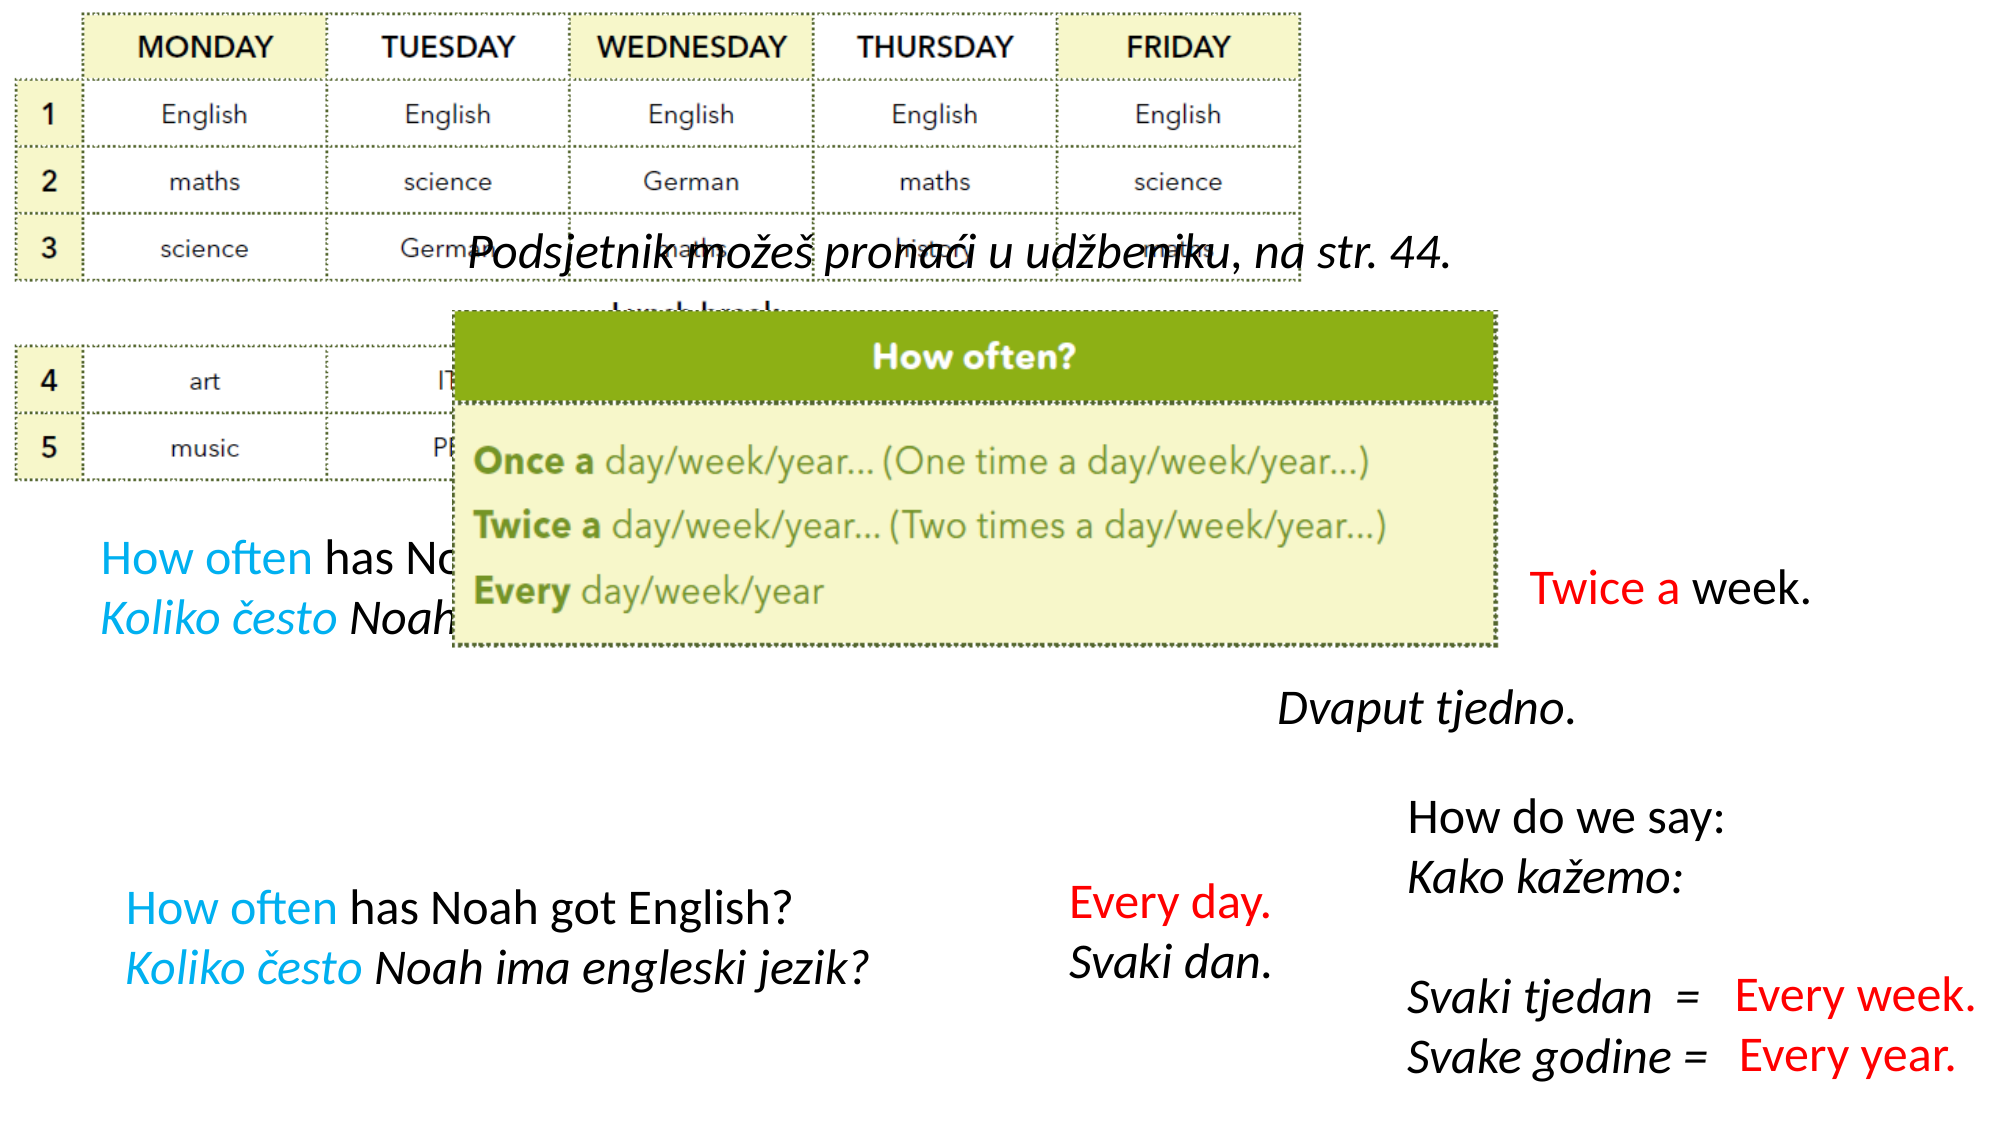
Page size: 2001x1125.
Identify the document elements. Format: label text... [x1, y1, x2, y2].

text_box Every day. Svaki dan. [1054, 860, 1392, 996]
text_box Podsjetnik možeš pronaći u udžbeniku, na str. 44. [1338, 210, 1677, 406]
text_box How often has Noah got English? Koliko često Noah ima engleski jezik? [111, 867, 945, 1002]
text_box Every week. [1719, 953, 2000, 1029]
text_box Two times a week. ili Twice a week. Dvaput tjedno. [993, 547, 1863, 742]
text_box Every year. [1724, 1014, 2000, 1089]
text_box How often has Noah got IT? Koliko često Noah ima informatiku? [86, 516, 993, 652]
text_box How do we say: Kako kažemo: Svaki tjedan = Svake godine = [1392, 776, 2000, 1091]
picture [0, 0, 1503, 651]
